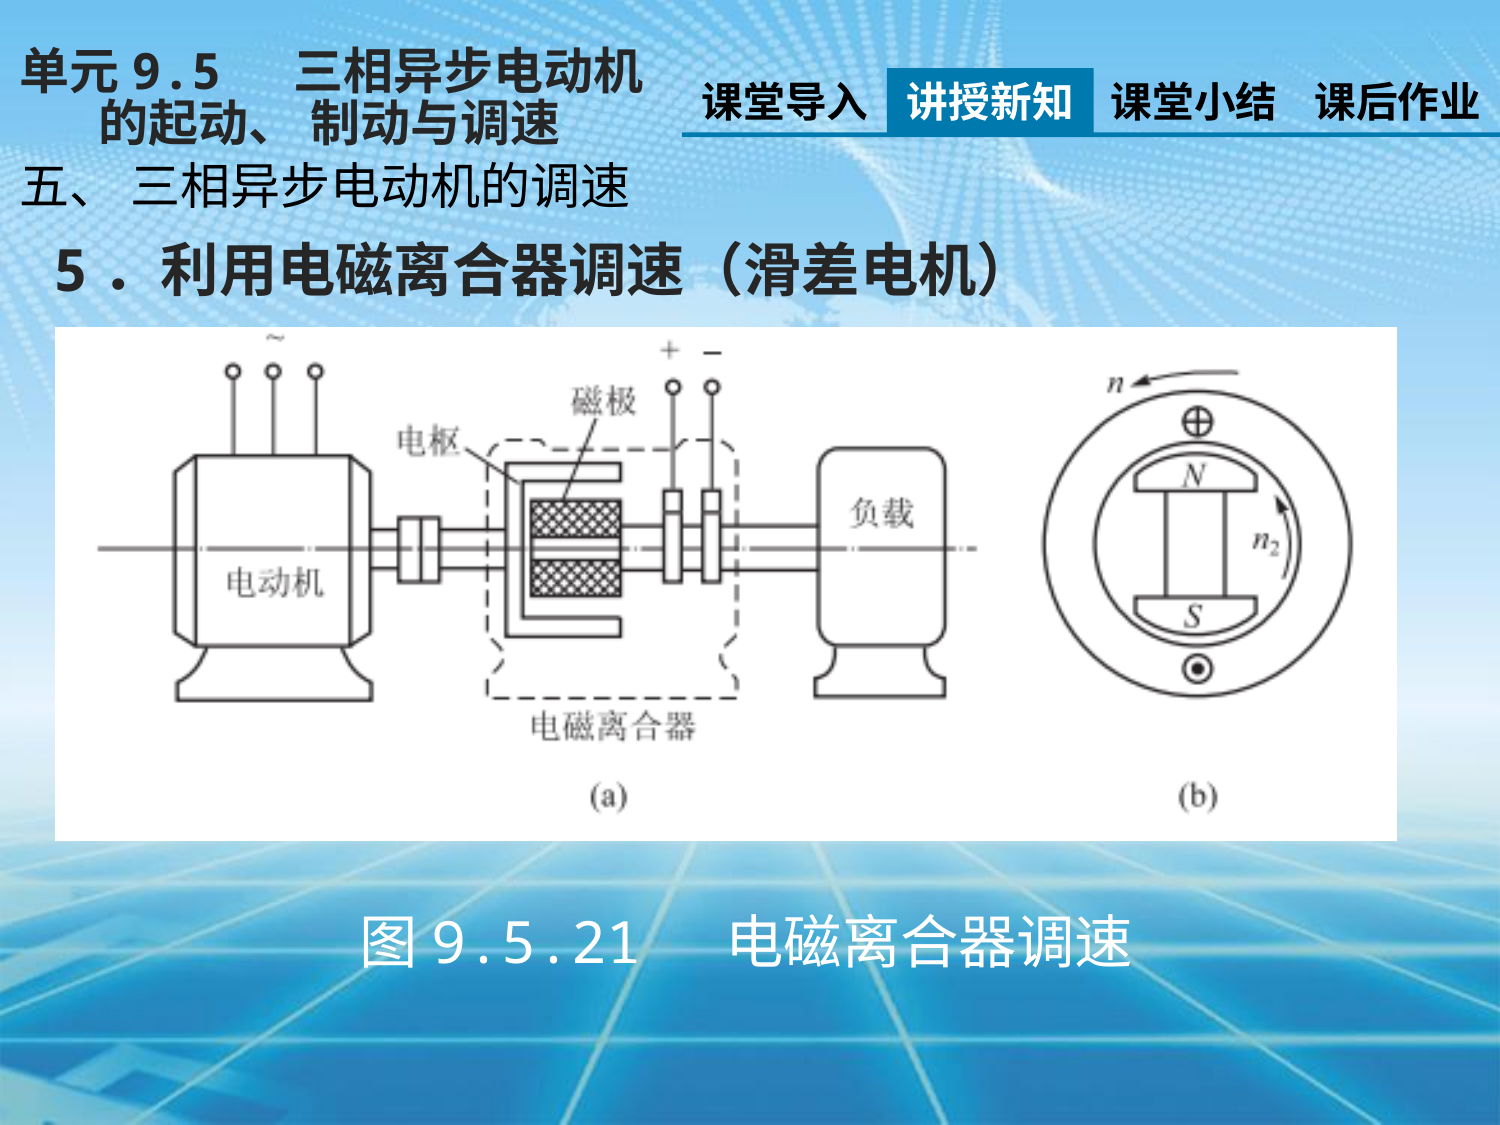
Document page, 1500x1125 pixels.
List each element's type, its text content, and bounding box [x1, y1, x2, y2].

text_box 5．利用电磁离合器调速（滑差电机） [38, 225, 1050, 310]
text_box 图9.5.21 电磁离合器调速 [344, 897, 1149, 983]
picture [0, 0, 1500, 1125]
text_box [4, 39, 1500, 160]
text_box 五、 三相异步电动机的调速 [4, 160, 1355, 225]
